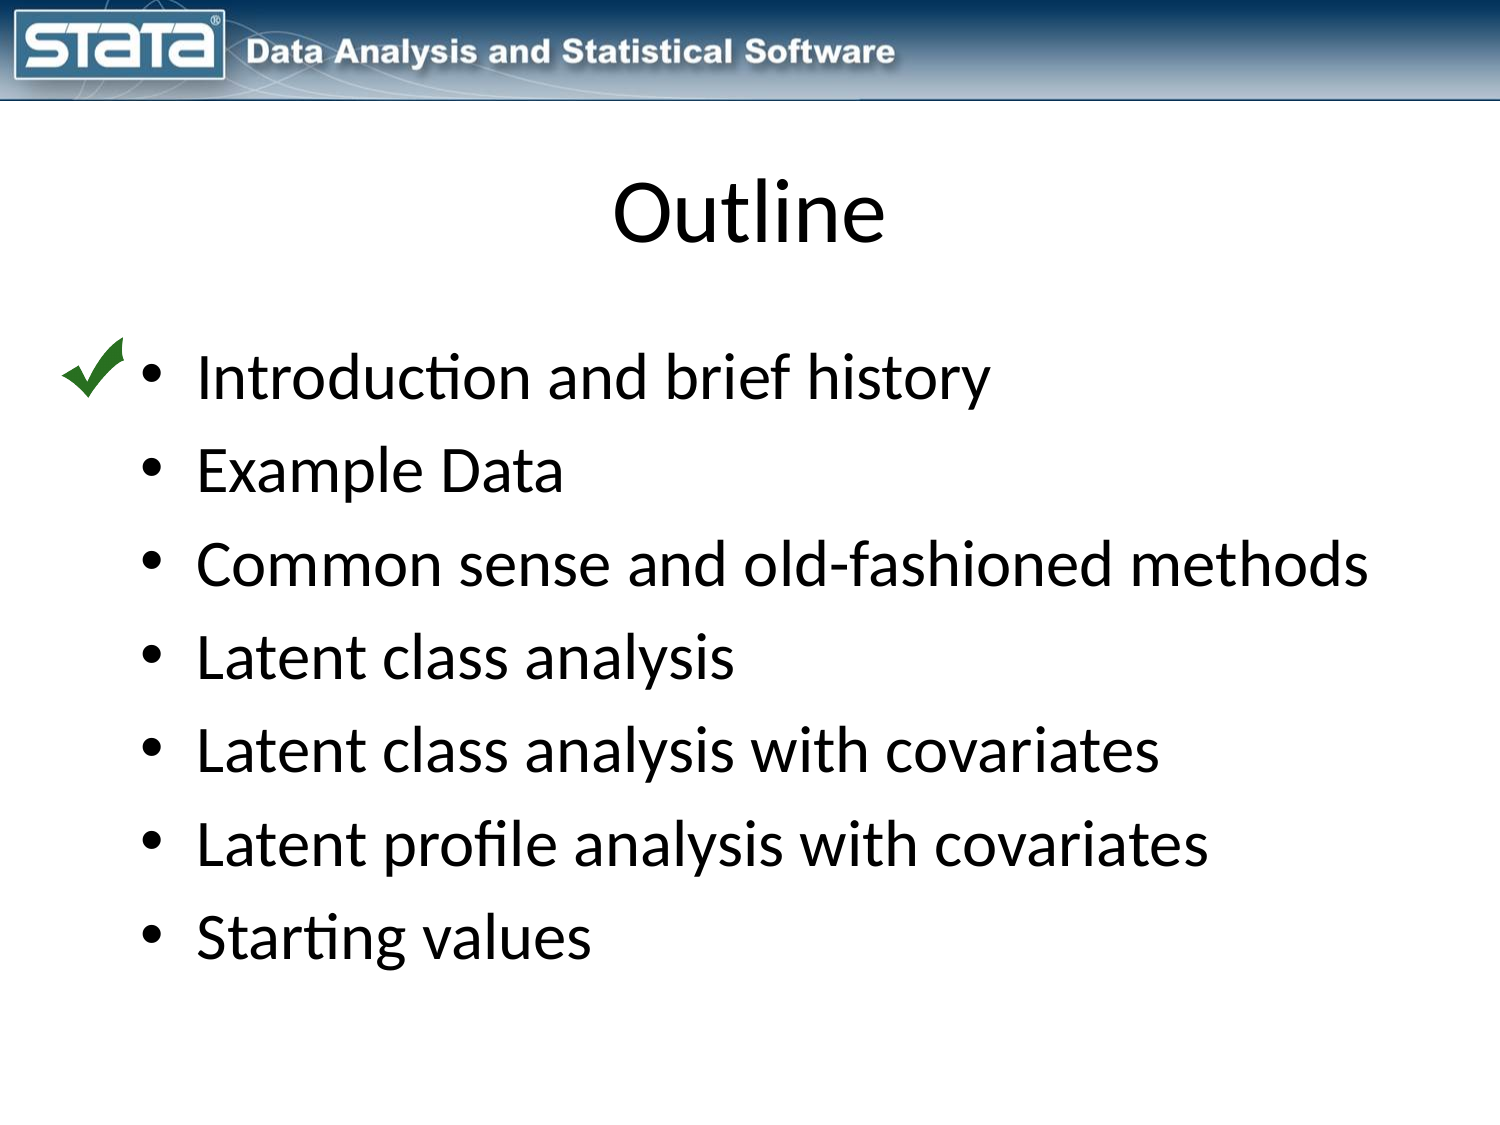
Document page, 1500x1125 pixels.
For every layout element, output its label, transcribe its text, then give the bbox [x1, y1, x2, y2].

list Introduction and brief history Example Data Common sense and old-fashioned methods Latent class analysis Latent class analysis with covariates Latent profile analysis with covariates Starting values [125, 324, 1429, 1013]
title Outline [75, 125, 1425, 288]
picture [0, 0, 1500, 101]
picture [61, 337, 126, 398]
